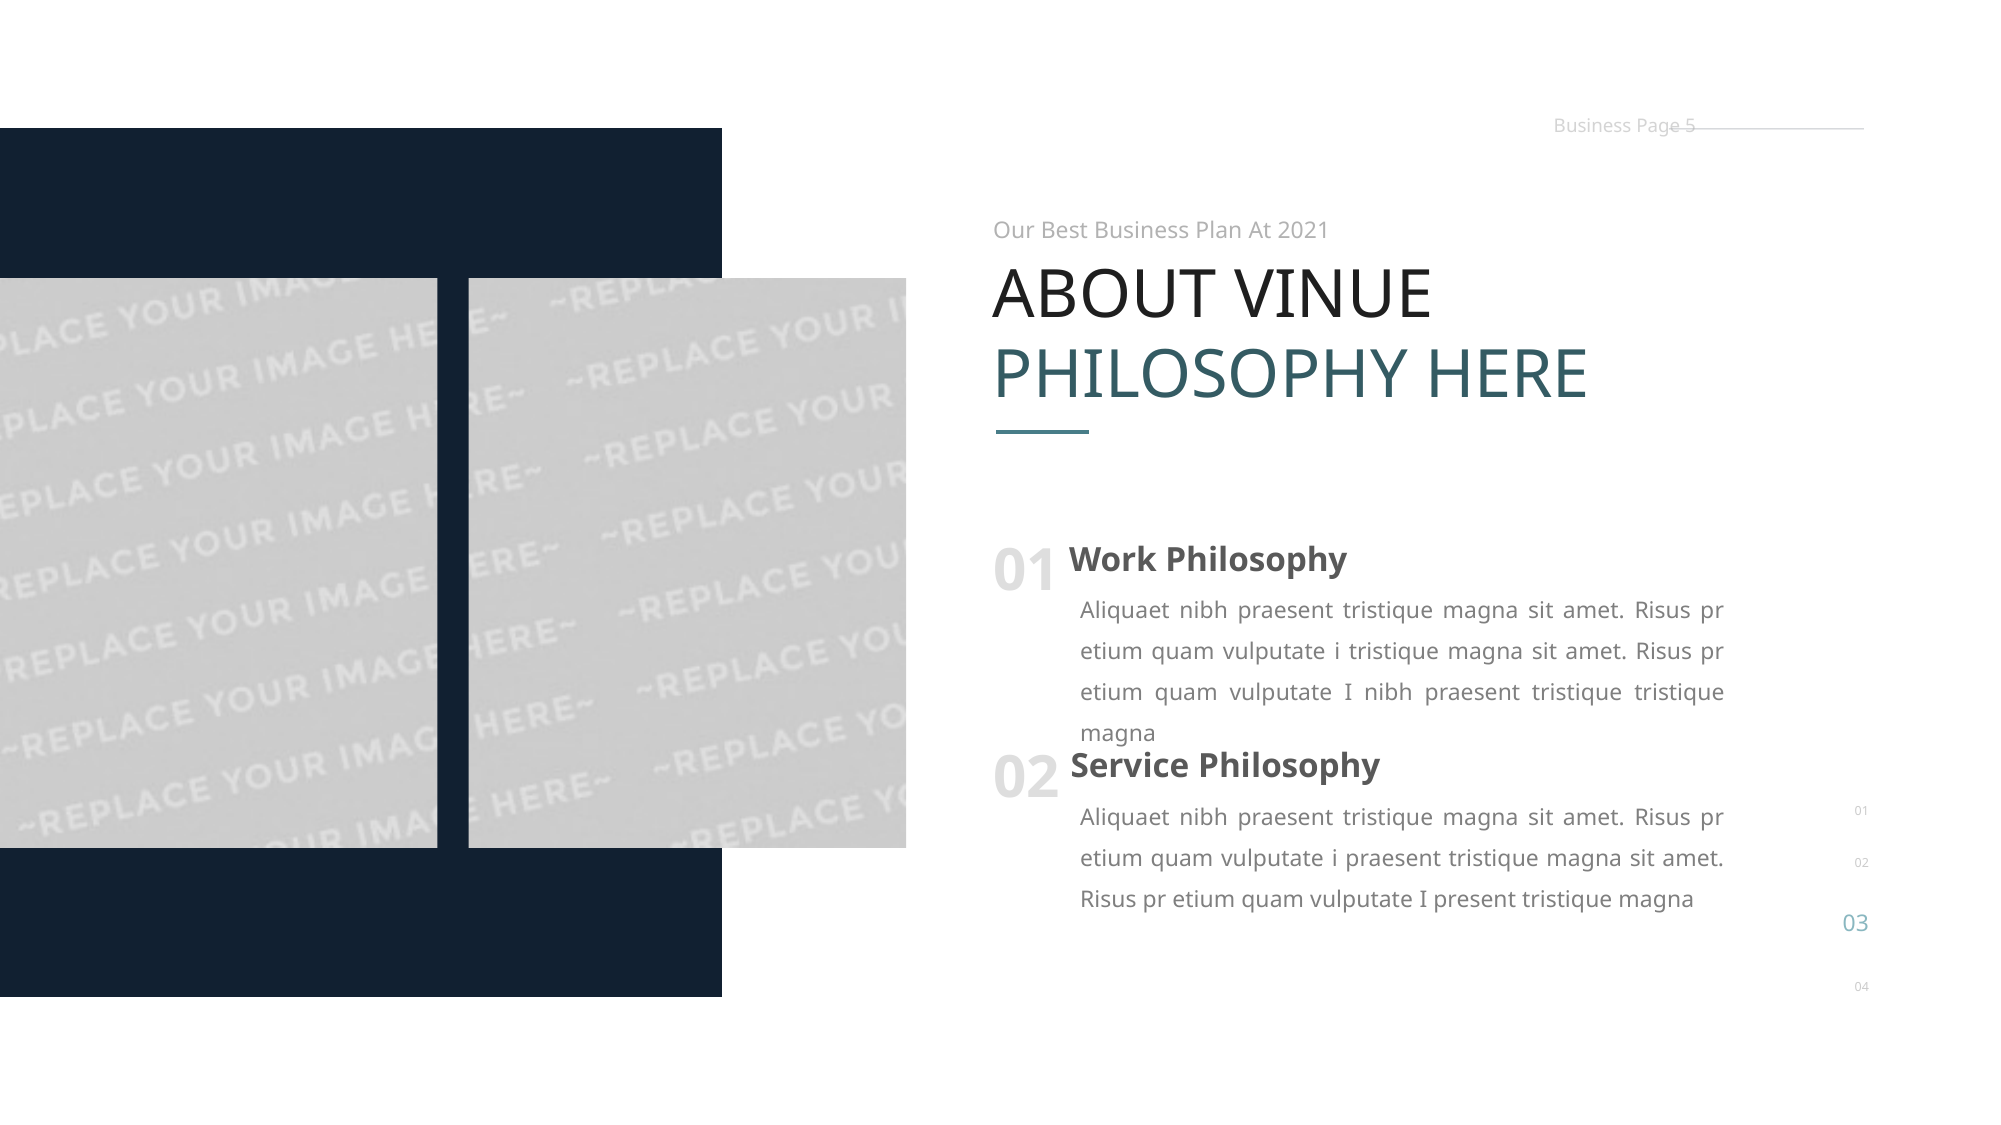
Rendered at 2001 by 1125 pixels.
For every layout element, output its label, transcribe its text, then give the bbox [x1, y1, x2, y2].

text_box 01 [978, 524, 1076, 610]
text_box Service Philosophy [1076, 737, 1396, 781]
text_box Our Best Business Plan At 2021 [978, 208, 1346, 251]
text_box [1827, 795, 1884, 1002]
text_box 02 [978, 731, 1076, 817]
text_box Business Page 5 [1457, 106, 1711, 147]
text_box [0, 127, 723, 998]
text_box ABOUT VINUE PHILOSOPHY HERE [978, 243, 1653, 418]
picture [468, 278, 907, 848]
text_box Aliquaet nibh praesent tristique magna sit amet. Risus pr etium quam vulputate i tristique magna sit amet. Risus pr etium quam vulputate I nibh praesent tristique tristique magna [1065, 574, 1740, 754]
text_box Work Philosophy [1076, 530, 1363, 574]
text_box Aliquaet nibh praesent tristique magna sit amet. Risus pr etium quam vulputate i praesent tristique magna sit amet. Risus pr etium quam vulputate I present tristique magna [1065, 781, 1740, 920]
picture [0, 278, 438, 848]
